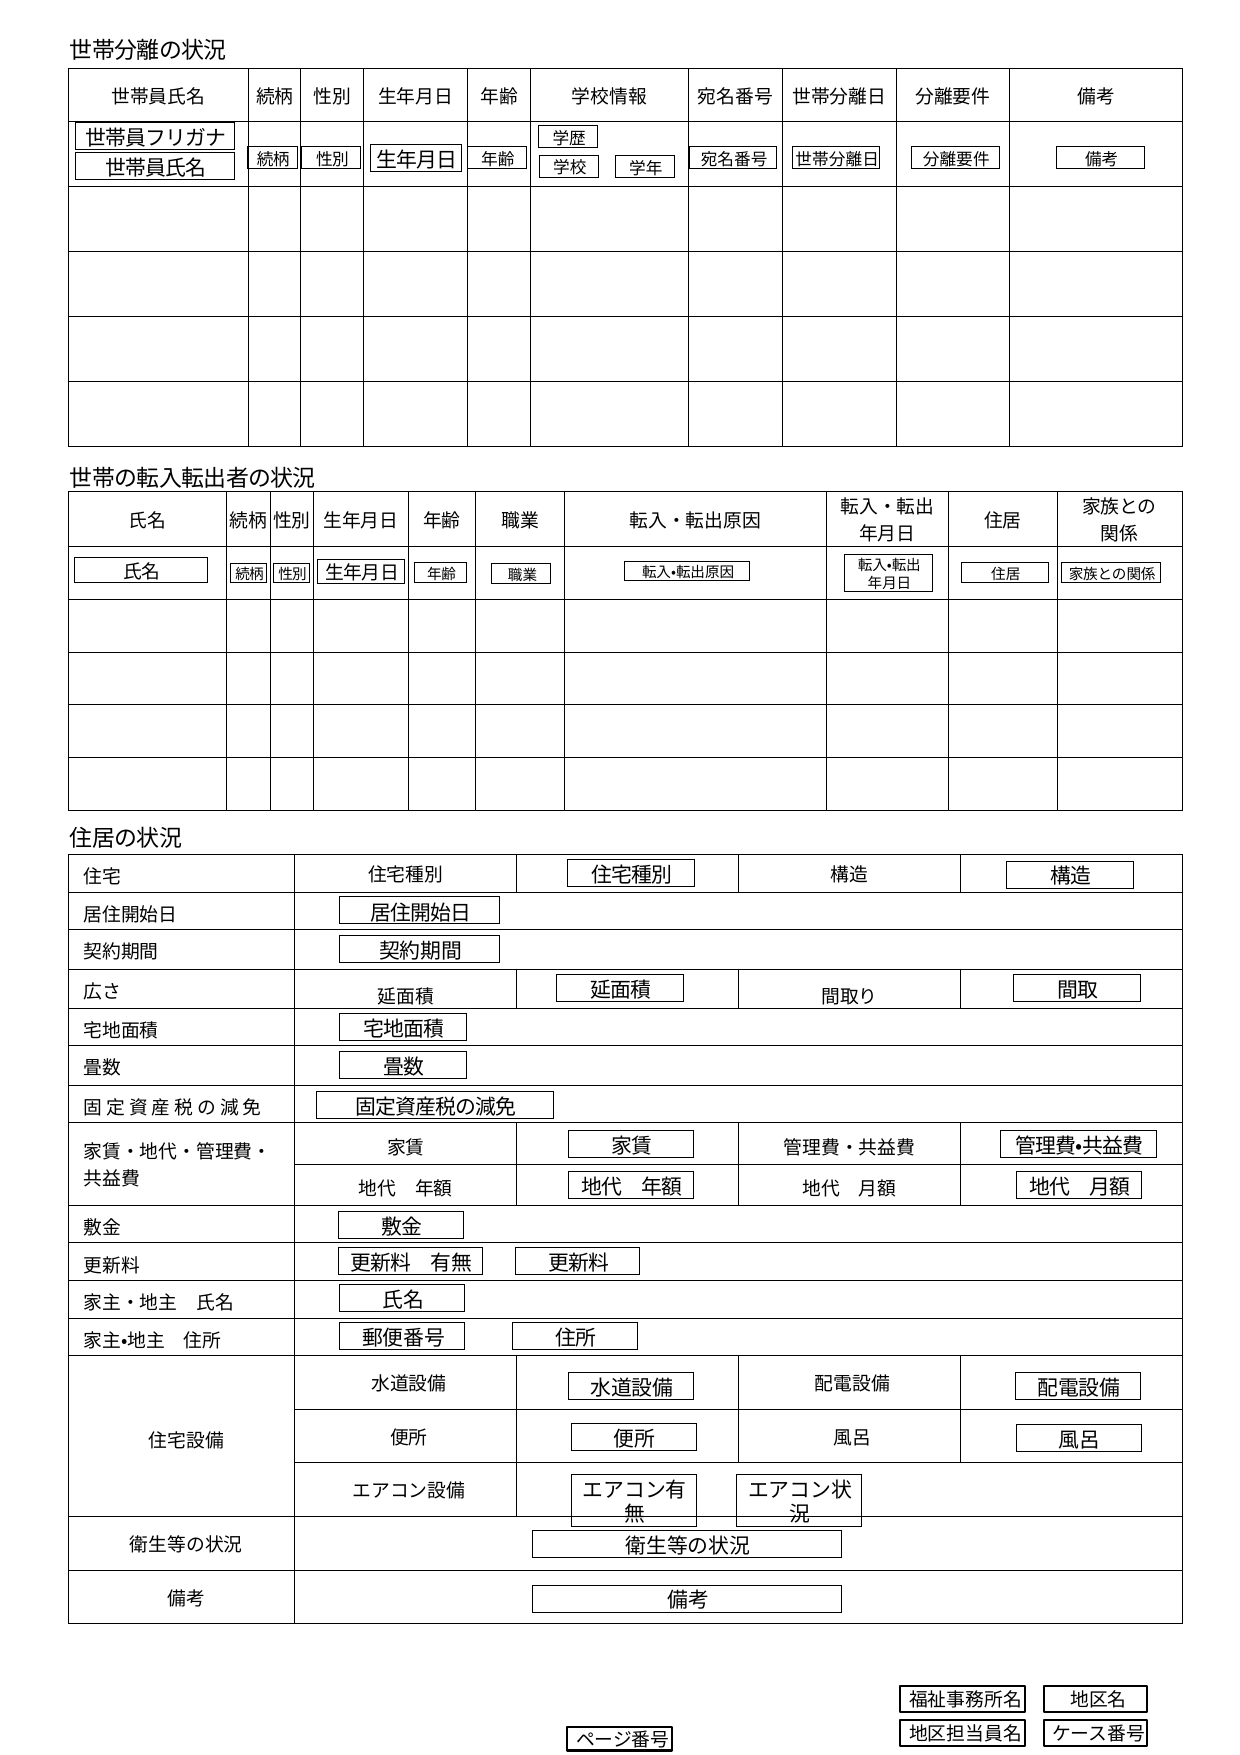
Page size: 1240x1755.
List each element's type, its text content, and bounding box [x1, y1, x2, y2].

table_cell [295, 1243, 1182, 1280]
table_cell [227, 653, 270, 704]
text_box 年齢 [467, 146, 527, 169]
table_cell [69, 122, 248, 186]
text_box 福祉事務所名 [898, 1684, 1027, 1714]
text_box 生年月日 [317, 559, 405, 584]
table_cell [961, 1123, 1182, 1164]
table_cell [949, 600, 1057, 652]
table_cell 備考 [69, 1571, 294, 1623]
table_cell 家主・地主 住所 [69, 1319, 294, 1355]
text_box 居住開始日 [339, 896, 500, 924]
table_cell [565, 705, 826, 757]
table_cell [517, 1463, 1182, 1516]
table_header [517, 855, 738, 892]
text_box 管理費・共益費 [1000, 1130, 1157, 1158]
table_cell [301, 382, 363, 446]
table_cell [689, 252, 782, 316]
table_header 備考 [1010, 69, 1182, 121]
text_box 契約期間 [339, 935, 500, 963]
table_cell [249, 317, 300, 381]
table_cell [961, 1410, 1182, 1462]
table_cell [271, 653, 313, 704]
table_cell [271, 600, 313, 652]
table_cell [69, 187, 248, 251]
text_box 風呂 [1016, 1424, 1142, 1452]
text_box 配電設備 [1015, 1372, 1141, 1400]
table_cell [227, 758, 270, 810]
table_cell [783, 187, 896, 251]
text_box 延面積 [556, 974, 684, 1002]
table_header 性別 [301, 69, 363, 121]
table_cell [783, 317, 896, 381]
table_cell 固 定 資 産 税 の 減 免 [69, 1086, 294, 1122]
text_box 学校 [539, 155, 599, 178]
table_cell [517, 1165, 738, 1205]
table_cell [949, 653, 1057, 704]
table_header 氏名 [69, 492, 226, 546]
table_cell [409, 600, 475, 652]
table_cell [565, 758, 826, 810]
table_cell [69, 317, 248, 381]
table_cell [1010, 187, 1182, 251]
table_cell [897, 252, 1009, 316]
text_box 生年月日 [370, 144, 462, 172]
table_cell [476, 547, 564, 599]
table_cell [314, 758, 408, 810]
table_cell 地代 年額 [295, 1165, 516, 1205]
table_cell [314, 547, 408, 599]
table_header [961, 855, 1182, 892]
table_cell [476, 600, 564, 652]
table_cell 管理費・共益費 [739, 1123, 960, 1164]
table_cell 衛生等の状況 [69, 1517, 294, 1570]
table_cell [314, 600, 408, 652]
table_header 世帯分離日 [783, 69, 896, 121]
table_cell [409, 653, 475, 704]
text_box 間取 [1013, 974, 1141, 1002]
table_cell [1010, 317, 1182, 381]
table_cell [249, 187, 300, 251]
table_cell [531, 317, 688, 381]
table_cell [69, 705, 226, 757]
table_header 住宅種別 [295, 855, 516, 892]
text_box 性別 [273, 563, 310, 583]
text_box エアコン有無 [571, 1474, 697, 1527]
table_cell [364, 317, 467, 381]
table_cell [301, 122, 363, 186]
text_box 宛名番号 [689, 146, 777, 169]
table_cell 住宅設備 [69, 1356, 294, 1516]
table_cell 契約期間 [69, 930, 294, 969]
table_cell [531, 252, 688, 316]
text_box 便所 [571, 1423, 697, 1451]
table_cell [468, 252, 530, 316]
table_header 学校情報 [531, 69, 688, 121]
table_cell [409, 547, 475, 599]
table_cell 延面積 [295, 970, 516, 1008]
text_box 世帯員氏名 [75, 152, 235, 180]
text_box 住所 [512, 1322, 638, 1350]
table_cell [783, 382, 896, 446]
table_cell [565, 547, 826, 599]
table_cell [1058, 758, 1182, 810]
table_cell [364, 382, 467, 446]
table_cell [301, 252, 363, 316]
text_box エアコン状況 [736, 1474, 862, 1527]
table_header 転入・転出 年月日 [827, 492, 948, 546]
table_cell 居住開始日 [69, 893, 294, 929]
text_box 住居の状況 [67, 821, 258, 851]
table_cell [249, 382, 300, 446]
table_cell [689, 317, 782, 381]
text_box 備考 [1056, 146, 1145, 169]
table_cell [409, 758, 475, 810]
text_box 家賃 [568, 1130, 694, 1158]
table_cell [69, 653, 226, 704]
text_box ケース番号 [1042, 1718, 1149, 1748]
table_cell [295, 1517, 1182, 1570]
table_cell [295, 1046, 1182, 1085]
table_cell [565, 653, 826, 704]
text_box 世帯の転入転出者の状況 [67, 461, 370, 492]
table_cell [961, 1356, 1182, 1409]
table_header 転入・転出原因 [565, 492, 826, 546]
table_cell [949, 547, 1057, 599]
text_box 宅地面積 [339, 1013, 467, 1041]
table_cell [827, 547, 948, 599]
table_cell 宅地面積 [69, 1009, 294, 1045]
table_cell 敷金 [69, 1206, 294, 1242]
table_cell [295, 893, 1182, 929]
table_cell [69, 382, 248, 446]
table_cell [827, 653, 948, 704]
text_box 地区担当員名 [898, 1718, 1027, 1748]
table_cell [961, 1165, 1182, 1205]
table_cell [897, 382, 1009, 446]
table_cell 更新料 [69, 1243, 294, 1280]
table_cell [827, 758, 948, 810]
table_cell [314, 705, 408, 757]
table_cell [249, 122, 300, 186]
table_cell [961, 970, 1182, 1008]
table_cell [301, 317, 363, 381]
table_cell [531, 122, 688, 186]
text_box 世帯分離日 [792, 146, 880, 169]
table_header 年齢 [409, 492, 475, 546]
table_cell 風呂 [739, 1410, 960, 1462]
table_cell [69, 758, 226, 810]
table_cell [949, 705, 1057, 757]
text_box 性別 [301, 146, 361, 169]
table_header 性別 [271, 492, 313, 546]
text_box 続柄 [247, 146, 298, 169]
table_cell [227, 547, 270, 599]
table_cell [249, 252, 300, 316]
text_box 転入・転出原因 [624, 561, 750, 581]
table_cell [897, 187, 1009, 251]
table_cell [827, 705, 948, 757]
text_box 続柄 [230, 563, 267, 583]
table_cell [1010, 252, 1182, 316]
table_cell [468, 317, 530, 381]
table_cell [409, 705, 475, 757]
text_box 住居 [961, 562, 1049, 583]
table_cell [783, 122, 896, 186]
table_cell [314, 653, 408, 704]
table_cell [827, 600, 948, 652]
text_box 分離要件 [911, 146, 1000, 169]
table_header 世帯員氏名 [69, 69, 248, 121]
table_cell 家賃・地代・管理費・共益費 [69, 1123, 294, 1205]
text_box 備考 [532, 1585, 842, 1613]
table_cell [69, 547, 226, 599]
table_cell [476, 705, 564, 757]
table_header 生年月日 [314, 492, 408, 546]
text_box 衛生等の状況 [532, 1530, 842, 1558]
table_cell [69, 600, 226, 652]
table_header 続柄 [227, 492, 270, 546]
table_cell [295, 1086, 1182, 1122]
table_cell [897, 317, 1009, 381]
text_box 地区名 [1042, 1684, 1149, 1714]
text_box 敷金 [338, 1211, 464, 1239]
table_cell 家賃 [295, 1123, 516, 1164]
table_cell [1058, 600, 1182, 652]
text_box 年齢 [414, 562, 467, 583]
table_cell [783, 252, 896, 316]
table_cell [468, 122, 530, 186]
text_box 世帯員フリガナ [75, 122, 235, 150]
table_header 住宅 [69, 855, 294, 892]
text_box 構造 [1006, 861, 1134, 889]
table_cell [517, 1410, 738, 1462]
table_cell [565, 600, 826, 652]
table_cell [517, 1356, 738, 1409]
table_cell 広さ [69, 970, 294, 1008]
table_cell [227, 705, 270, 757]
table_cell [1058, 705, 1182, 757]
text_box 畳数 [339, 1051, 467, 1079]
table_cell [295, 1206, 1182, 1242]
table_cell エアコン設備 [295, 1463, 516, 1516]
text_box 水道設備 [568, 1372, 694, 1400]
text_box 更新料 [515, 1247, 640, 1275]
text_box ページ番号 [565, 1725, 674, 1753]
table_header 家族との 関係 [1058, 492, 1182, 546]
table_cell [227, 600, 270, 652]
text_box 世帯分離の状況 [67, 33, 258, 63]
table_cell 地代 月額 [739, 1165, 960, 1205]
table_cell [295, 1571, 1182, 1623]
table_cell [1058, 547, 1182, 599]
table_header 宛名番号 [689, 69, 782, 121]
table_cell [271, 705, 313, 757]
table_cell [364, 252, 467, 316]
table_cell [295, 1009, 1182, 1045]
table_cell [468, 382, 530, 446]
table_cell [897, 122, 1009, 186]
table_cell [476, 758, 564, 810]
text_box 郵便番号 [339, 1322, 465, 1350]
table_header 生年月日 [364, 69, 467, 121]
table_header 分離要件 [897, 69, 1009, 121]
text_box 地代 年額 [568, 1171, 694, 1199]
table_cell [271, 758, 313, 810]
table_cell [468, 187, 530, 251]
table_cell 水道設備 [295, 1356, 516, 1409]
table_cell [517, 1123, 738, 1164]
table_cell 間取り [739, 970, 960, 1008]
text_box 学歴 [538, 125, 598, 148]
text_box 氏名 [339, 1284, 465, 1312]
table_cell [301, 187, 363, 251]
table_cell 畳数 [69, 1046, 294, 1085]
table_cell 家主・地主 氏名 [69, 1281, 294, 1318]
table_header 年齢 [468, 69, 530, 121]
table_cell [1010, 382, 1182, 446]
table_cell [271, 547, 313, 599]
text_box 住宅種別 [567, 859, 695, 887]
table_cell [295, 1319, 1182, 1355]
table_header 続柄 [249, 69, 300, 121]
table_header 住居 [949, 492, 1057, 546]
text_box 学年 [615, 155, 675, 178]
table_cell [517, 970, 738, 1008]
table_cell [364, 122, 467, 186]
table_cell [531, 187, 688, 251]
table_cell [295, 930, 1182, 969]
table_cell [689, 187, 782, 251]
table_cell 便所 [295, 1410, 516, 1462]
table_cell [364, 187, 467, 251]
text_box 職業 [491, 563, 551, 584]
table_cell [1010, 122, 1182, 186]
table_cell 配電設備 [739, 1356, 960, 1409]
table_cell [531, 382, 688, 446]
table_header 構造 [739, 855, 960, 892]
table_cell [295, 1281, 1182, 1318]
table_cell [69, 252, 248, 316]
table_cell [476, 653, 564, 704]
table_header 職業 [476, 492, 564, 546]
table_cell [689, 382, 782, 446]
table_cell [1058, 653, 1182, 704]
table_cell [689, 122, 782, 186]
text_box 固定資産税の減免 [316, 1091, 554, 1119]
text_box 家族との関係 [1061, 562, 1161, 583]
text_box 更新料 有無 [338, 1247, 483, 1275]
table_cell [949, 758, 1057, 810]
text_box 地代 月額 [1016, 1171, 1142, 1199]
text_box 転入・転出 年月日 [844, 554, 933, 592]
text_box 氏名 [74, 557, 208, 583]
